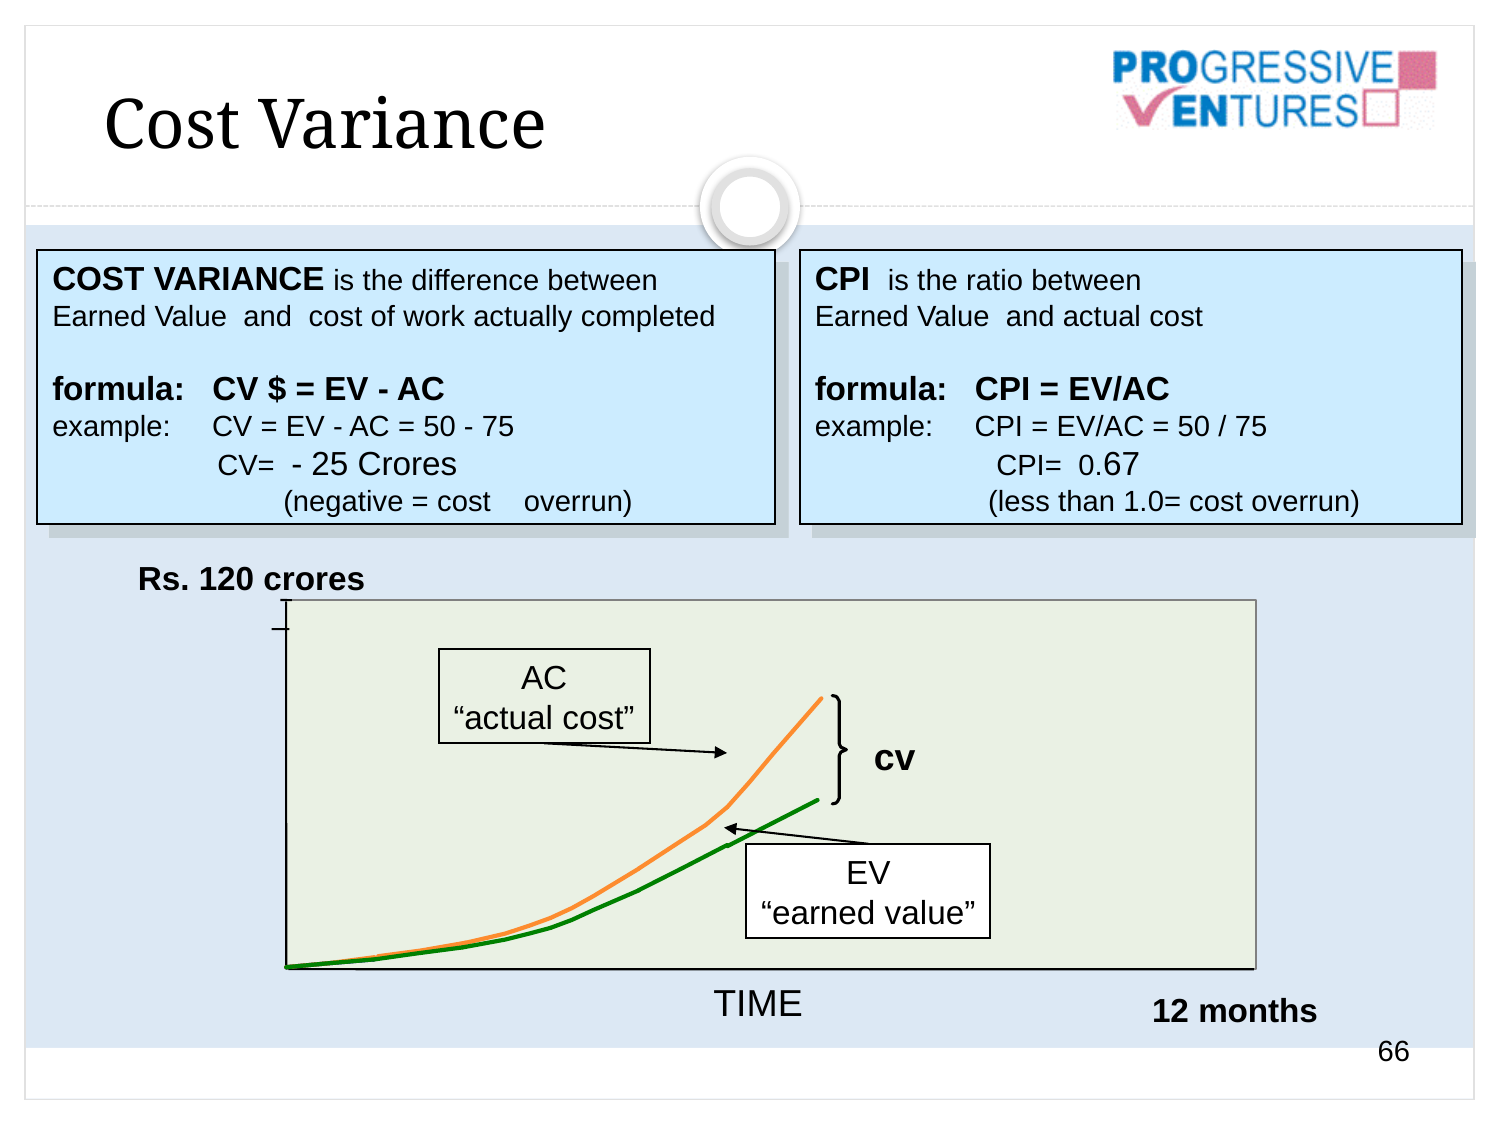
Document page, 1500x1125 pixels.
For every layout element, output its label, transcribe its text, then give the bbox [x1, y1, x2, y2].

text_box EV “earned value” [746, 843, 991, 939]
text_box TIME [698, 972, 818, 1032]
text_box [832, 695, 847, 804]
text_box 66 [1074, 1024, 1425, 1103]
text_box [286, 600, 1256, 970]
text_box cv [859, 725, 963, 785]
text_box COST VARIANCE is the difference between Earned Value and cost of work actually completed formula: CV $ = EV - AC example: CV = EV - AC = 50 - 75 CV= - 25 Crores (negative = cost overrun) [37, 249, 775, 524]
text_box AC “actual cost” [438, 648, 650, 744]
text_box [550, 869, 639, 918]
text_box [462, 918, 551, 944]
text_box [543, 745, 750, 785]
title Cost Variance [49, 37, 1450, 163]
text_box CPI is the ratio between Earned Value and actual cost formula: CPI = EV/AC example: CPI = EV/AC = 50 / 75 CPI= 0.67 (less than 1.0= cost overrun) [799, 249, 1463, 524]
text_box 12 months [1137, 981, 1334, 1037]
text_box Rs. 120 crores [113, 549, 381, 605]
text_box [768, 823, 869, 844]
text_box [638, 807, 727, 869]
text_box [462, 927, 551, 948]
